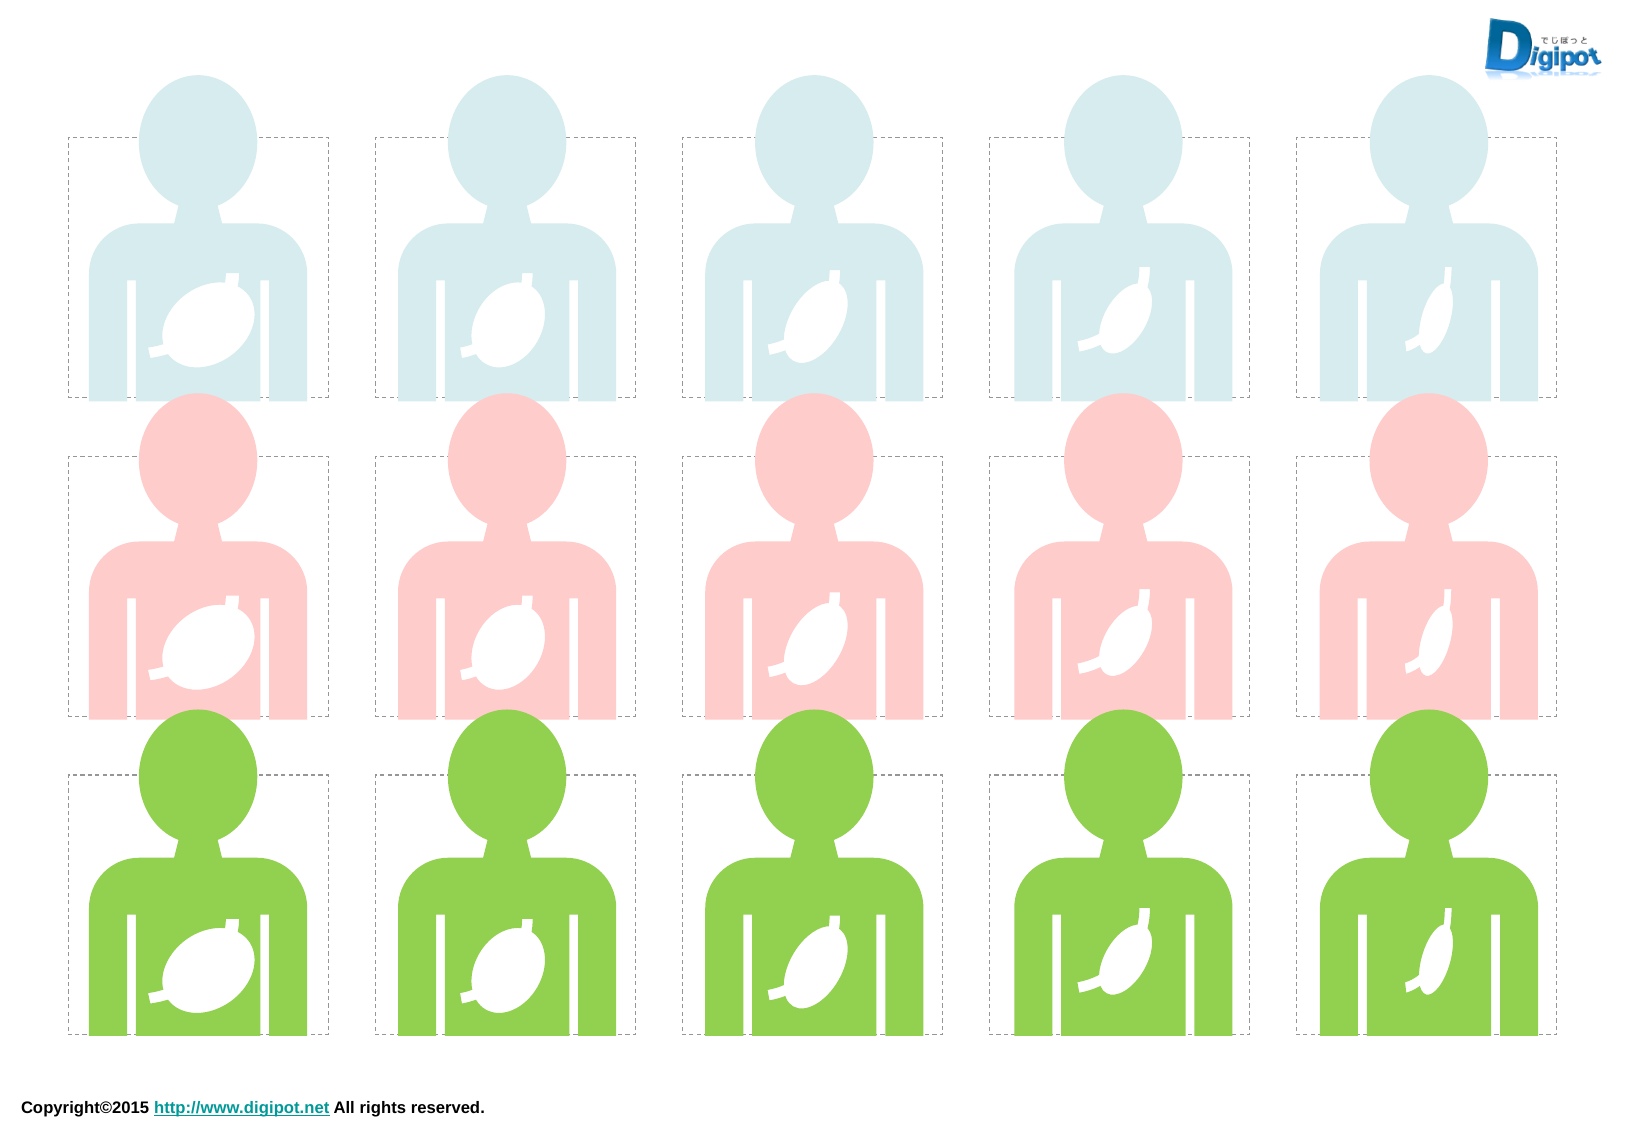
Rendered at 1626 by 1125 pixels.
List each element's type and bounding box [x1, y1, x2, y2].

text_box [703, 391, 926, 722]
text_box [703, 707, 926, 1038]
text_box [1012, 707, 1235, 1038]
text_box [395, 391, 619, 722]
text_box [86, 391, 310, 722]
text_box [395, 707, 619, 1038]
text_box [86, 73, 310, 404]
text_box [703, 73, 926, 404]
text_box [1012, 73, 1235, 404]
text_box [1012, 391, 1235, 722]
text_box [1317, 391, 1540, 722]
text_box [1317, 707, 1541, 1038]
picture [1485, 18, 1602, 82]
text_box [86, 707, 310, 1038]
text_box [1317, 73, 1541, 404]
text_box [395, 73, 619, 404]
